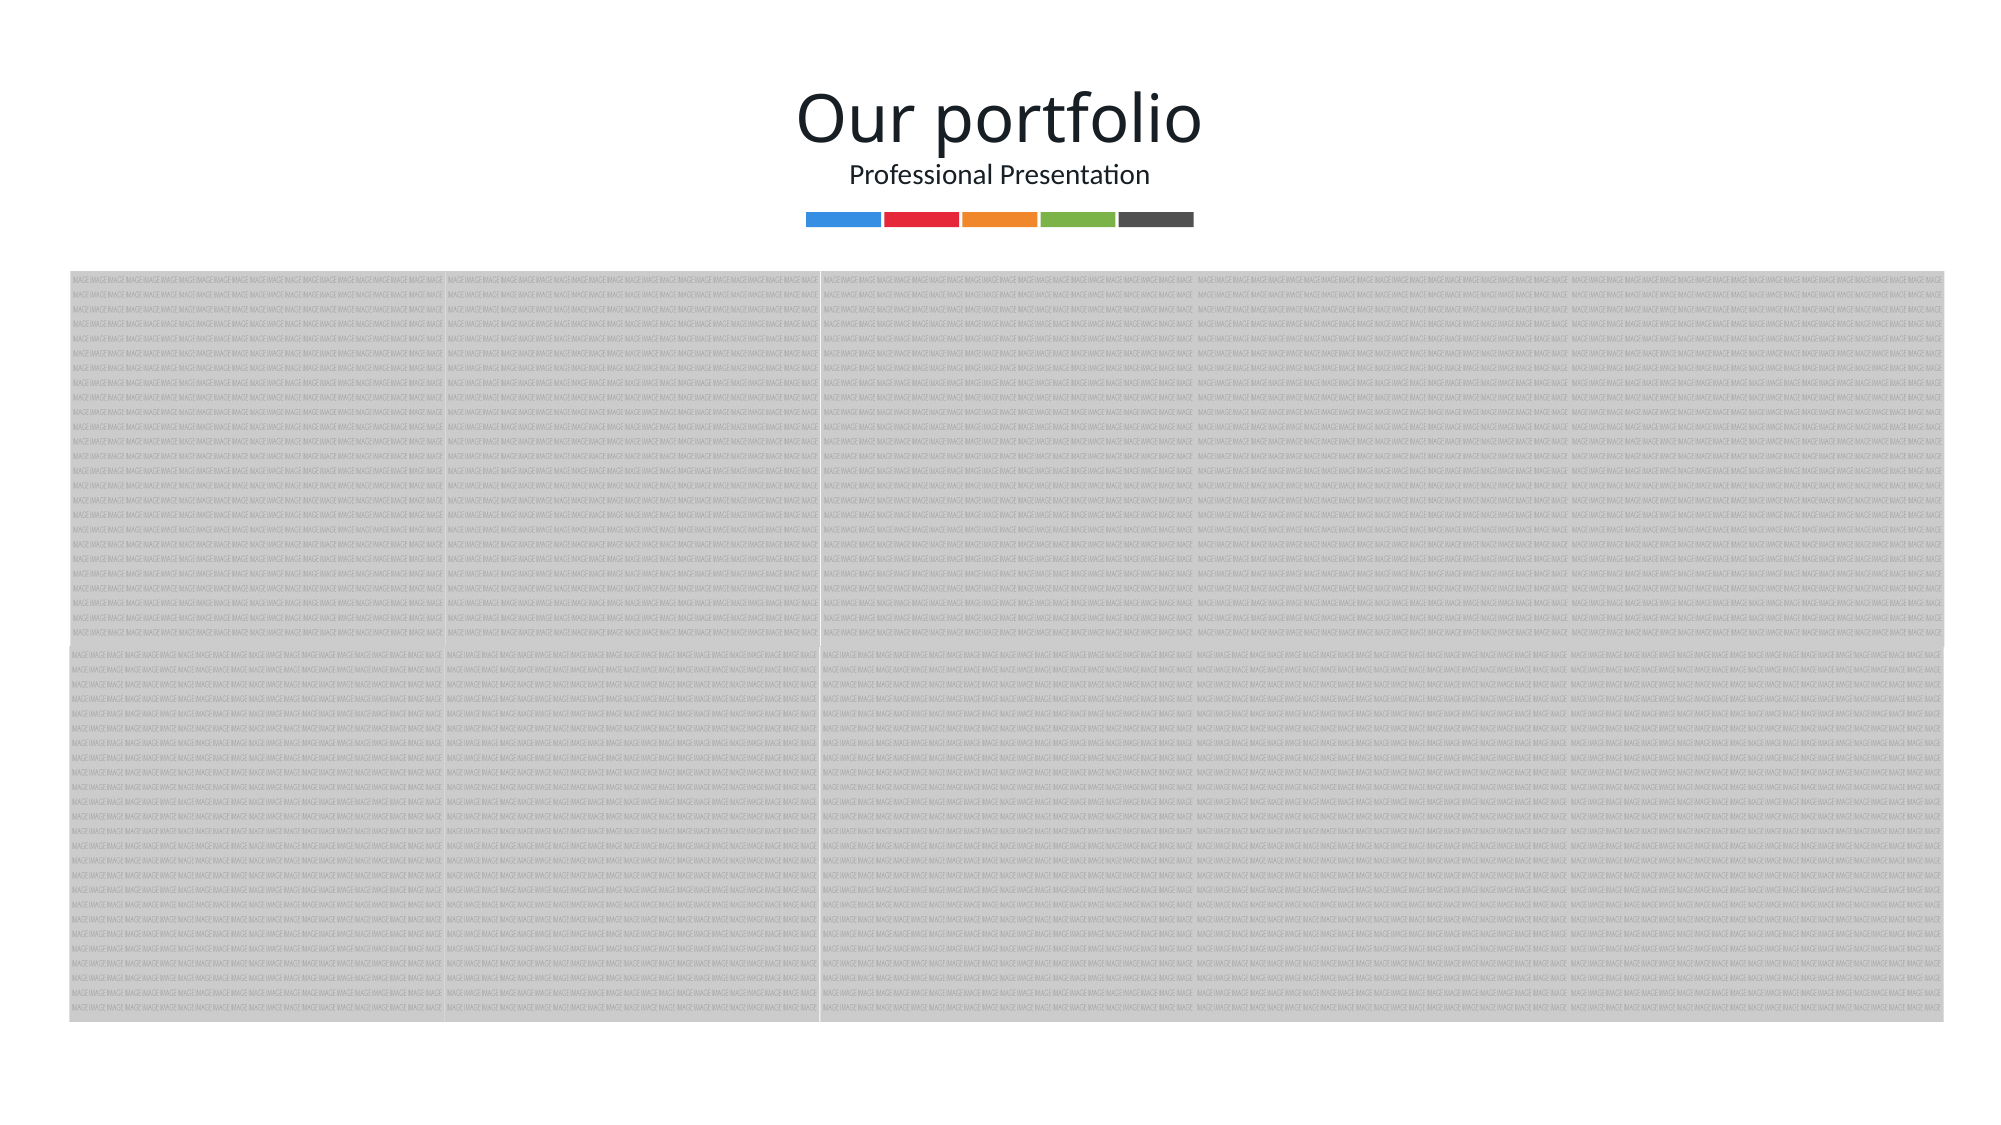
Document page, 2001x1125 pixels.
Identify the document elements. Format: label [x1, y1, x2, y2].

text_box [819, 646, 1193, 1023]
text_box [1194, 271, 1568, 646]
text_box [820, 271, 1194, 646]
text_box [1568, 271, 1945, 646]
text_box [0, 68, 2000, 228]
text_box [1193, 646, 1568, 1023]
text_box [68, 646, 443, 1023]
text_box [444, 271, 820, 646]
text_box [1568, 646, 1945, 1023]
text_box [443, 646, 819, 1023]
text_box [69, 271, 444, 646]
